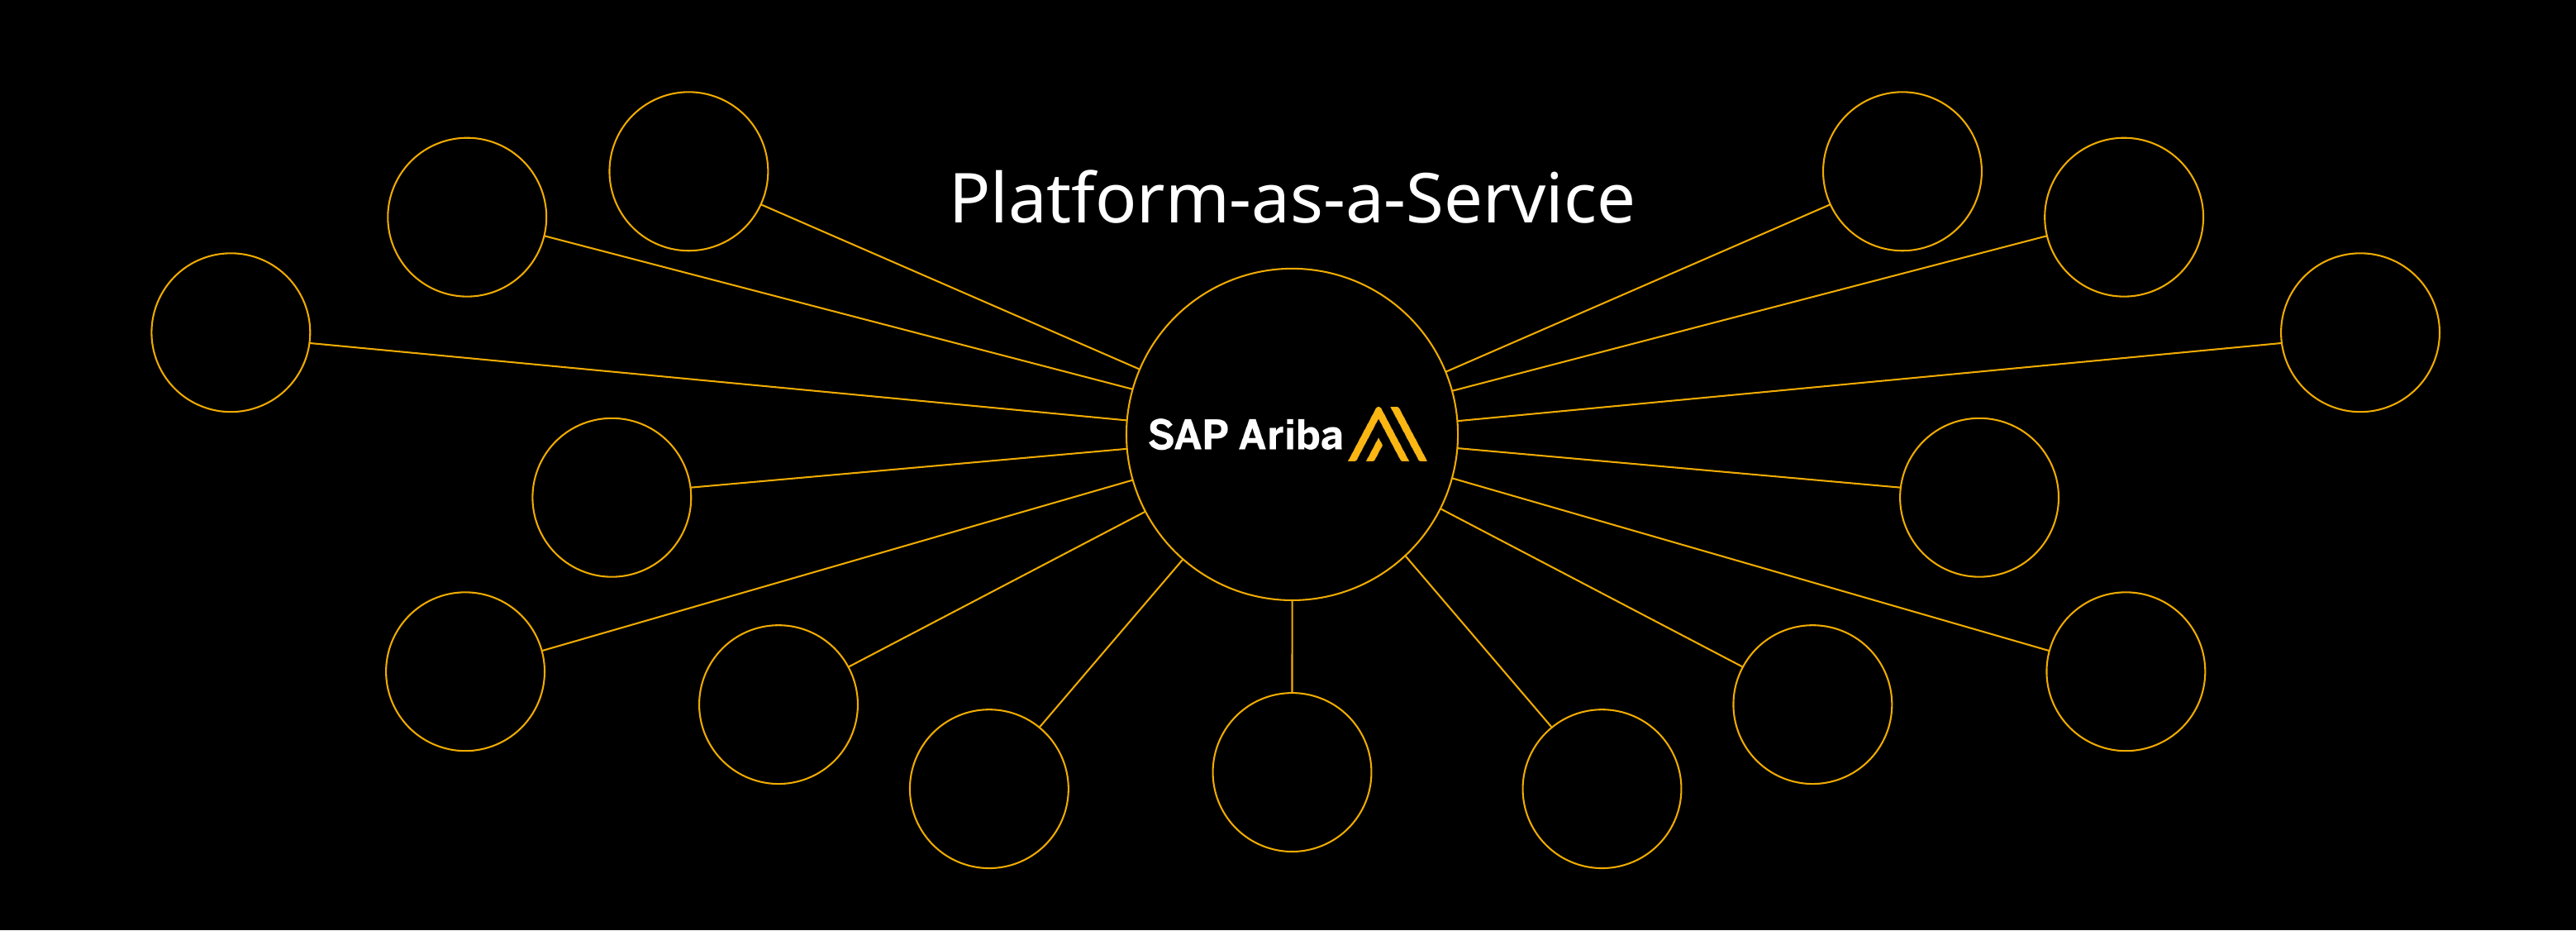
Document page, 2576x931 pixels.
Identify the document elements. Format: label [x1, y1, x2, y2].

text_box [1298, 92, 2440, 869]
text_box [151, 92, 1293, 869]
text_box [1126, 268, 1459, 601]
